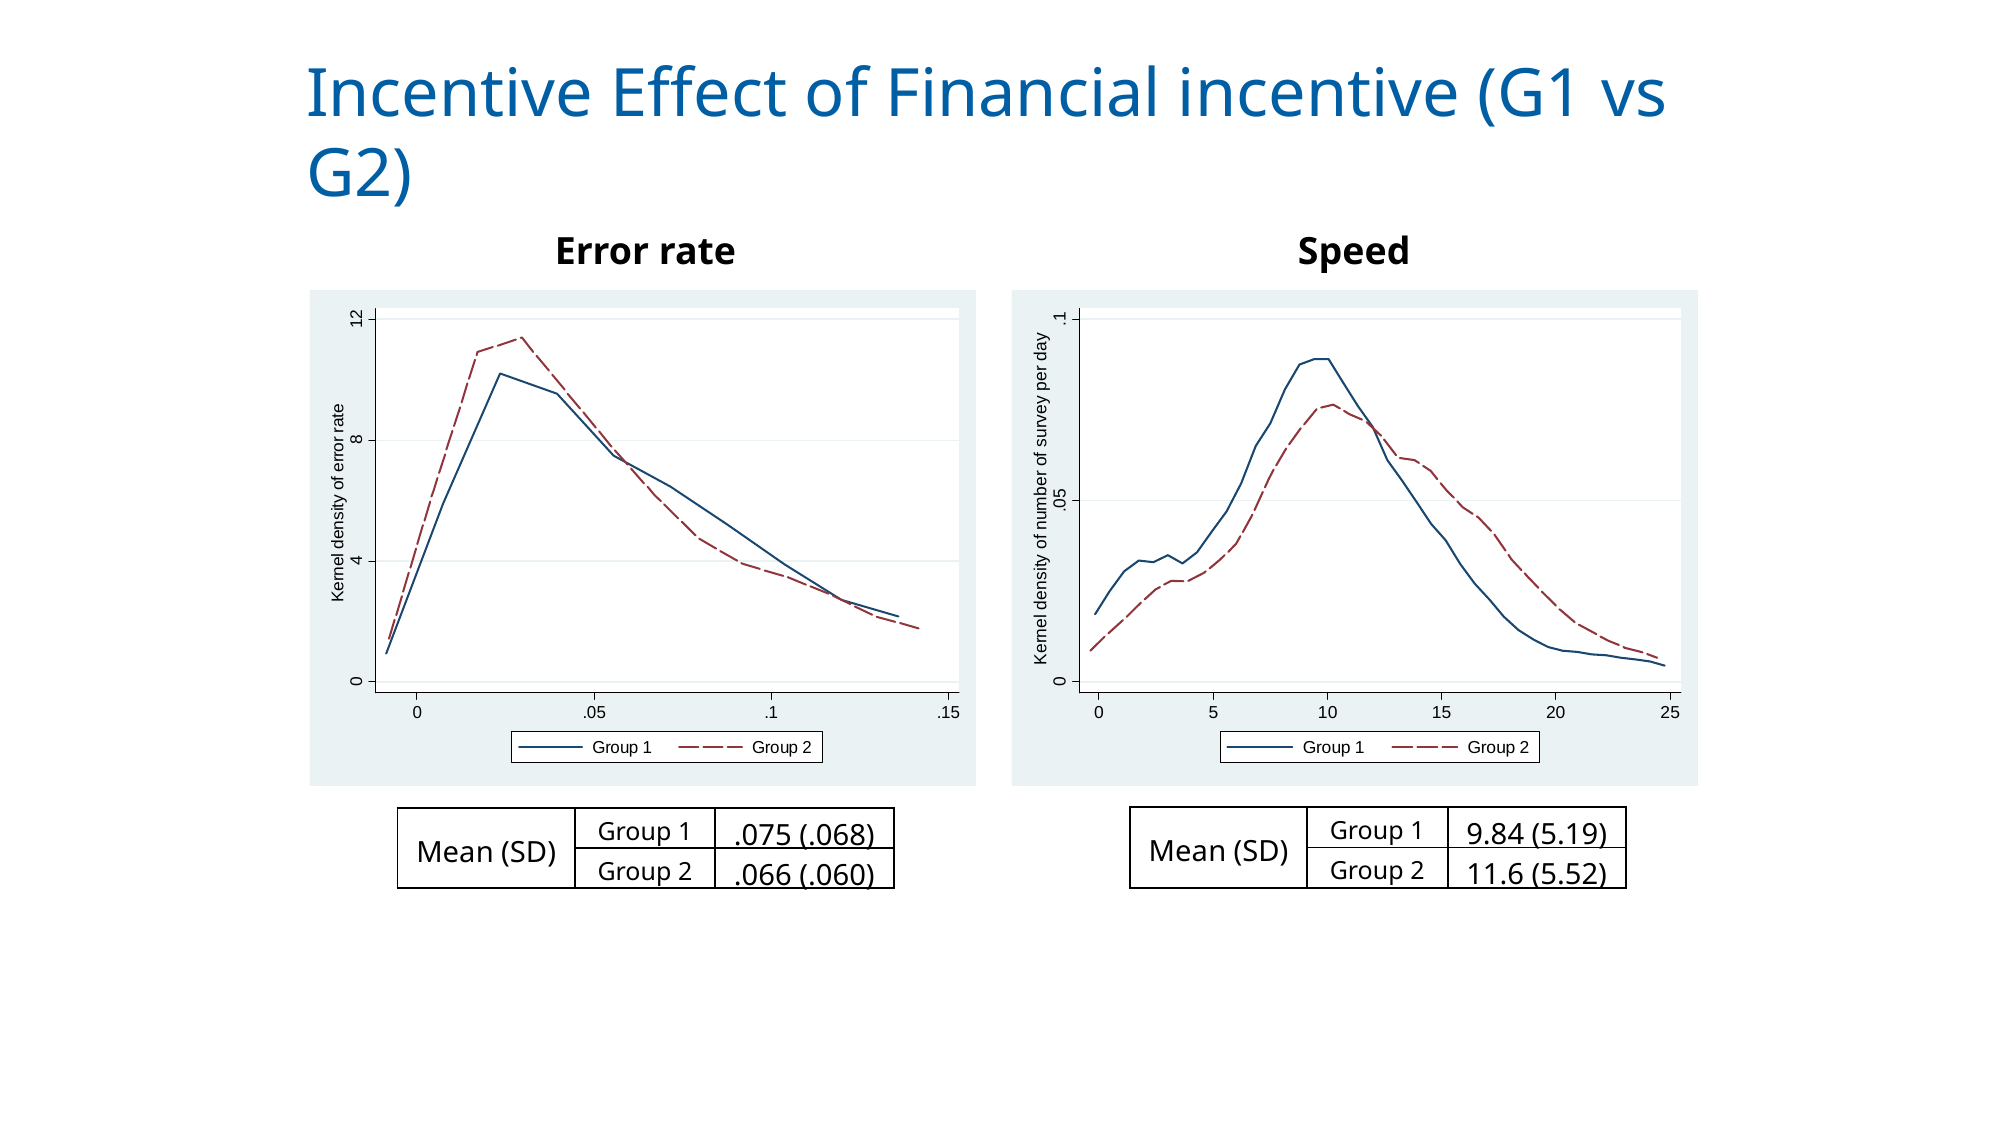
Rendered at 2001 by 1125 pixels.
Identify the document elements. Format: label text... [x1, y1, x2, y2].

text_box Speed [1070, 219, 1638, 280]
table_cell Group 2 [576, 849, 714, 887]
table_cell .066 (.060) [716, 849, 893, 887]
table_header .075 (.068) [716, 809, 893, 847]
table_header 9.84 (5.19) [1449, 808, 1625, 847]
table_header Group 1 [1308, 808, 1447, 847]
table_header Group 1 [576, 809, 714, 847]
table_header Mean (SD) [1131, 808, 1306, 887]
table_cell Group 2 [1308, 848, 1447, 887]
table_cell 11.6 (5.52) [1449, 848, 1625, 887]
text_box Incentive Effect of Financial incentive (G1 vs G2) [291, 42, 1717, 218]
picture [1011, 290, 1699, 787]
table_header Mean (SD) [398, 809, 574, 887]
picture [309, 290, 977, 787]
text_box Error rate [362, 219, 930, 280]
